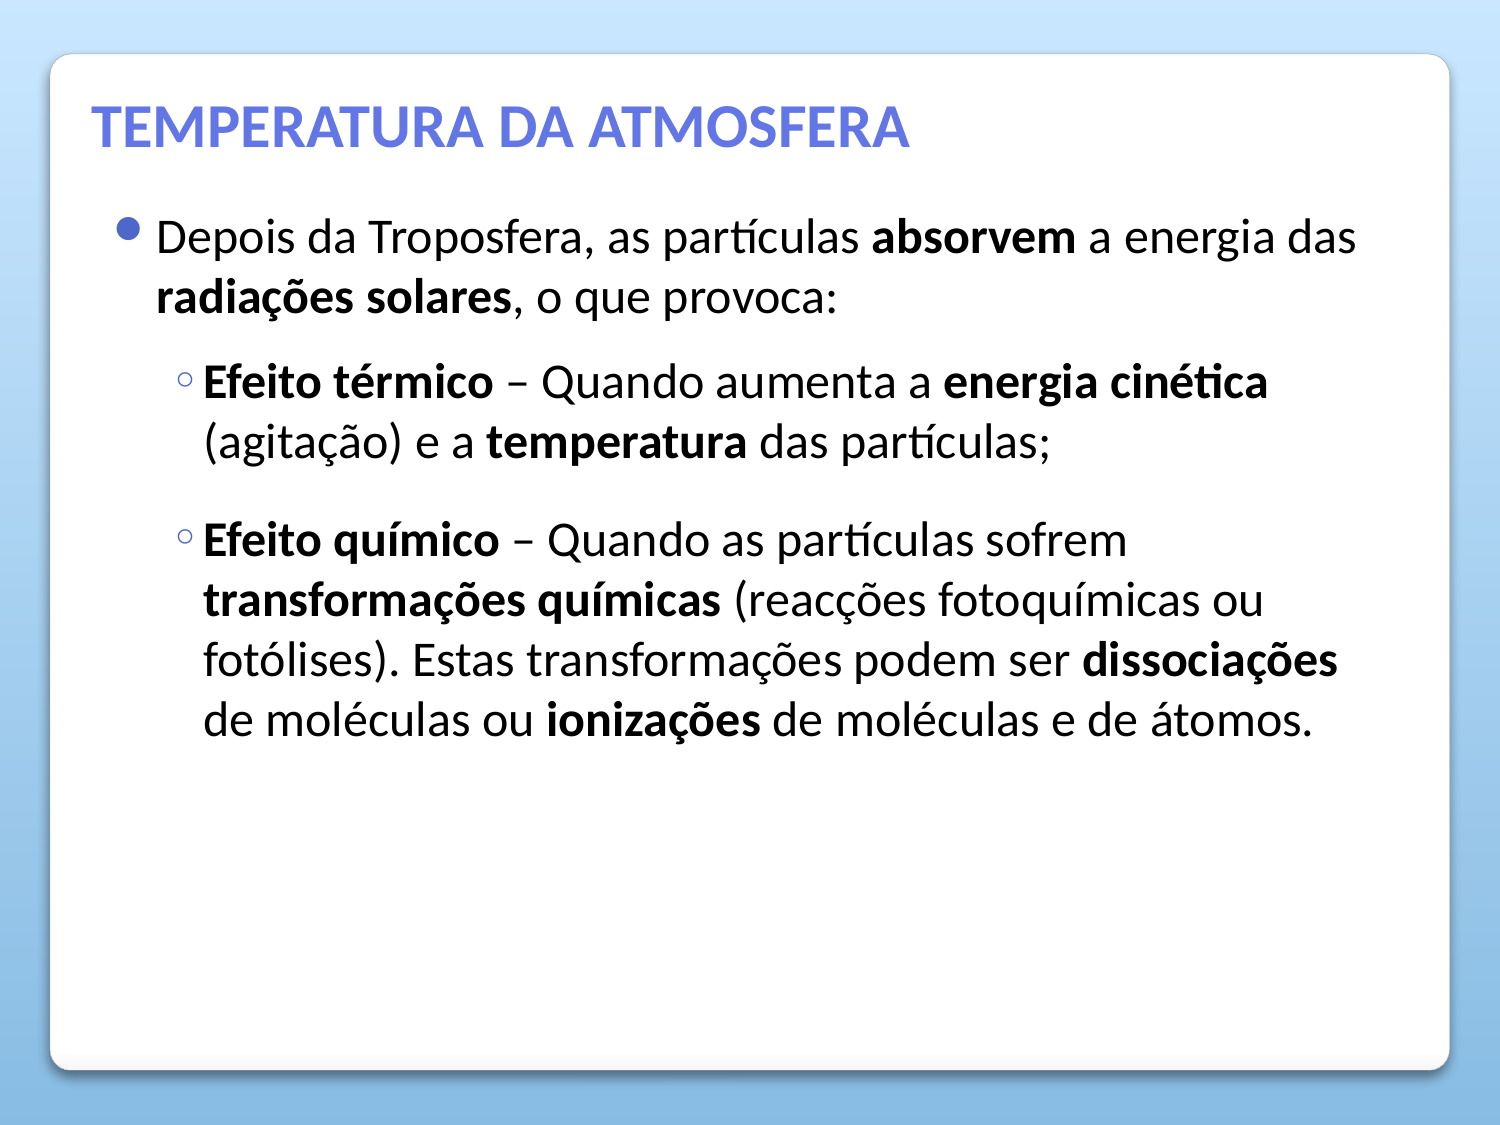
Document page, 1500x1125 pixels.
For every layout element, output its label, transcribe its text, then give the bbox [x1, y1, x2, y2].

text_box temperatura da atmosfera [76, 78, 1412, 173]
text_box Depois da Troposfera, as partículas absorvem a energia das radiações solares, o que provoca: Efeito térmico – Quando aumenta a energia cinética (agitação) e a temperatura das partículas; Efeito químico – Quando as partículas sofrem transformações químicas (reacções fotoquímicas ou fotólises). Estas transformações podem ser dissociações de moléculas ou ionizações de moléculas e de átomos. [98, 196, 1424, 1017]
